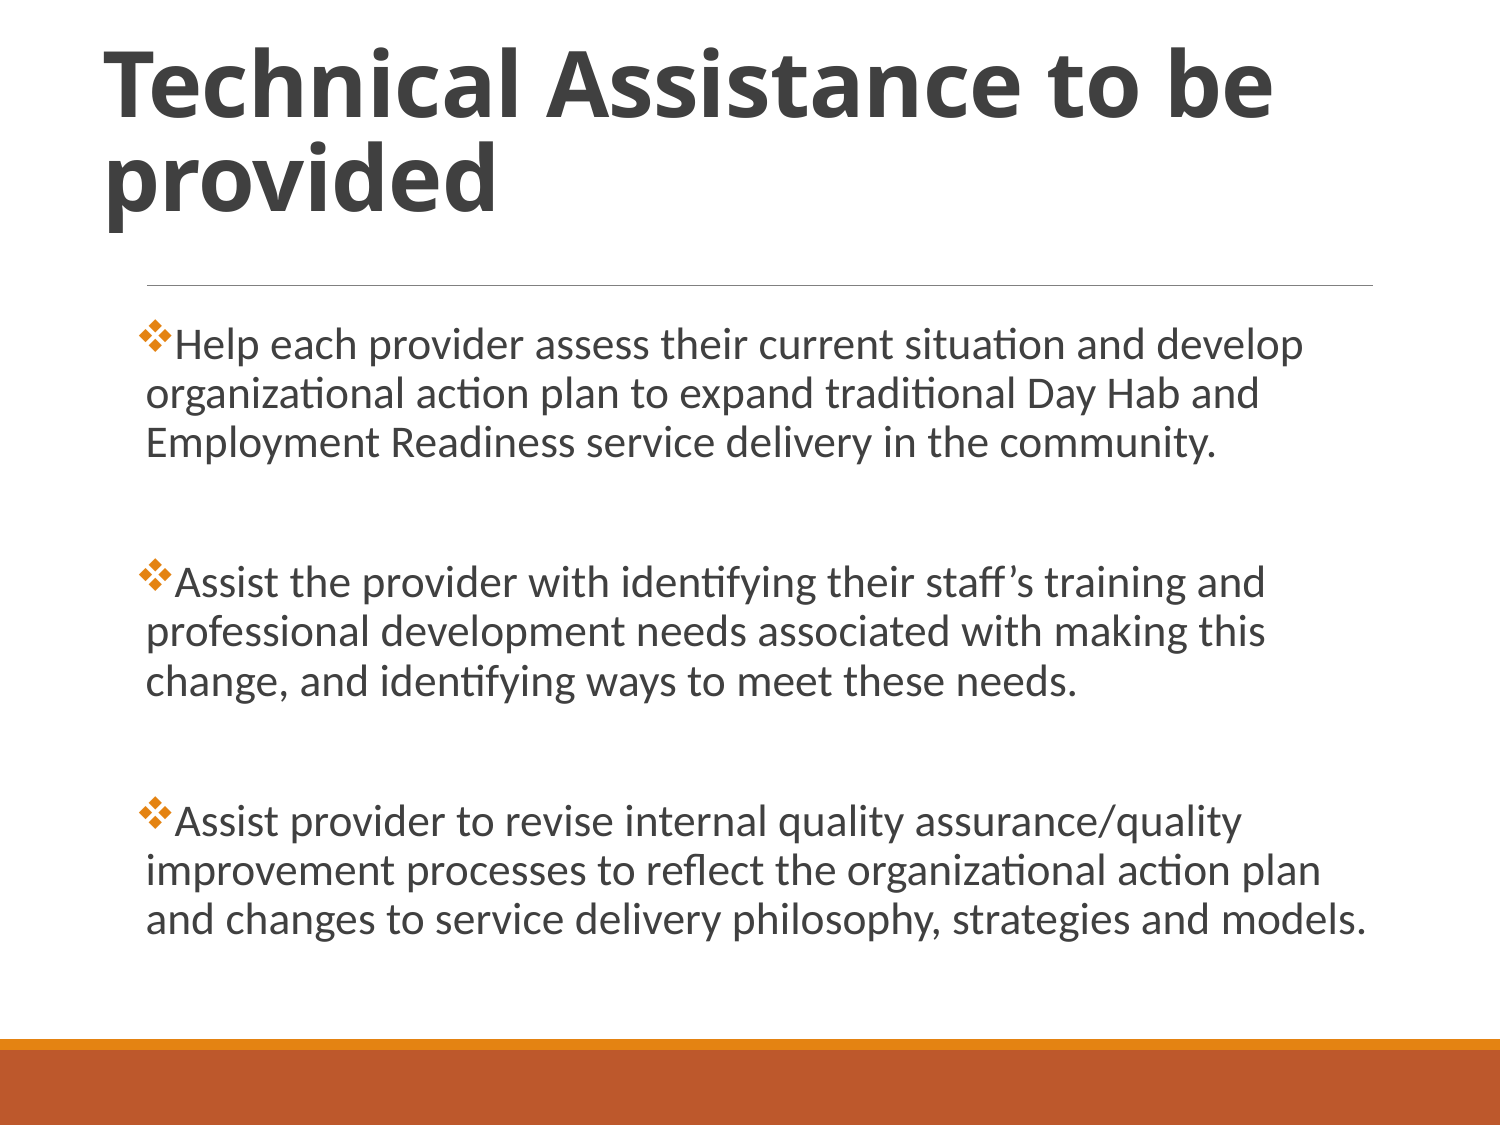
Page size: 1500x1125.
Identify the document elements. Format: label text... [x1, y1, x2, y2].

title Technical Assistance to be provided [87, 47, 1373, 238]
list Help each provider assess their current situation and develop organizational action plan to expand traditional Day Hab and Employment Readiness service delivery in the community. Assist the provider with identifying their staff’s training and professional development needs associated with making this change, and identifying ways to meet these needs. Assist provider to revise internal quality assurance/quality improvement processes to reflect the organizational action plan and changes to service delivery philosophy, strategies and models. [135, 312, 1373, 1000]
